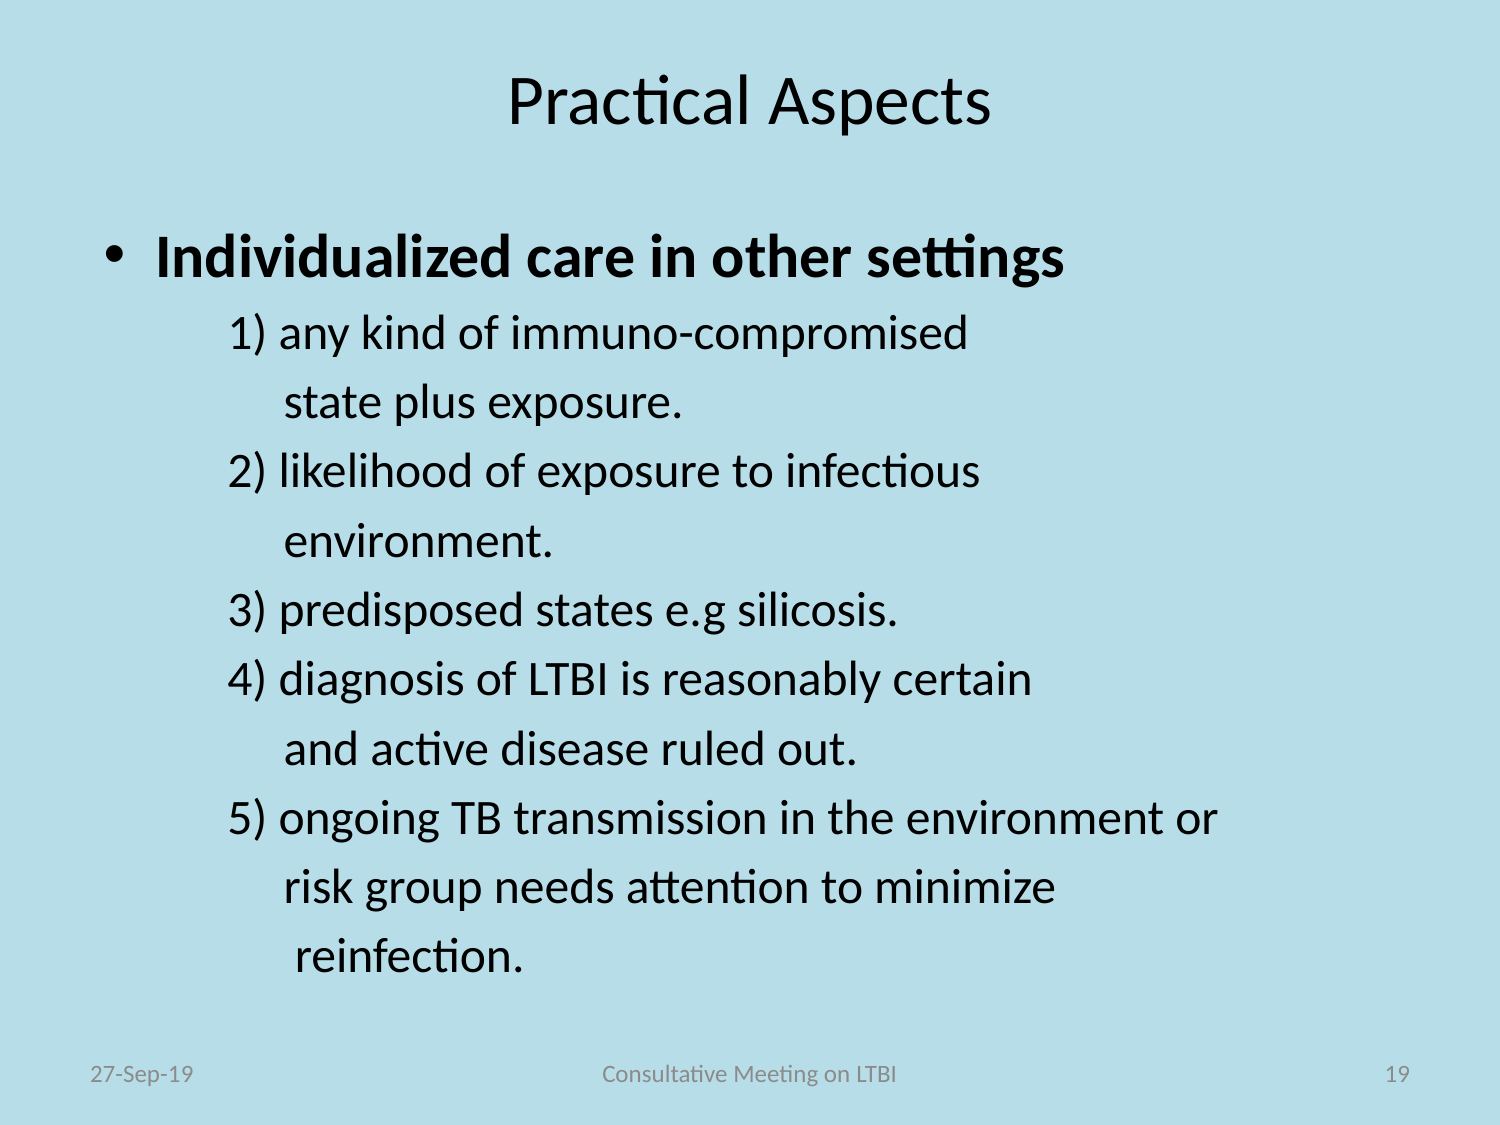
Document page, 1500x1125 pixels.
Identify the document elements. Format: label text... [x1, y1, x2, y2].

slide_number 27-Sep-19 [75, 1042, 425, 1103]
title Practical Aspects [75, 45, 1425, 233]
slide_number 19 [1074, 1042, 1425, 1103]
list Individualized care in other settings 1) any kind of immuno-compromised state plus exposure. 2) likelihood of exposure to infectious environment. 3) predisposed states e.g silicosis. 4) diagnosis of LTBI is reasonably certain and active disease ruled out. 5) ongoing TB transmission in the environment or risk group needs attention to minimize reinfection. [88, 208, 1439, 993]
footer Consultative Meeting on LTBI [512, 1042, 988, 1103]
